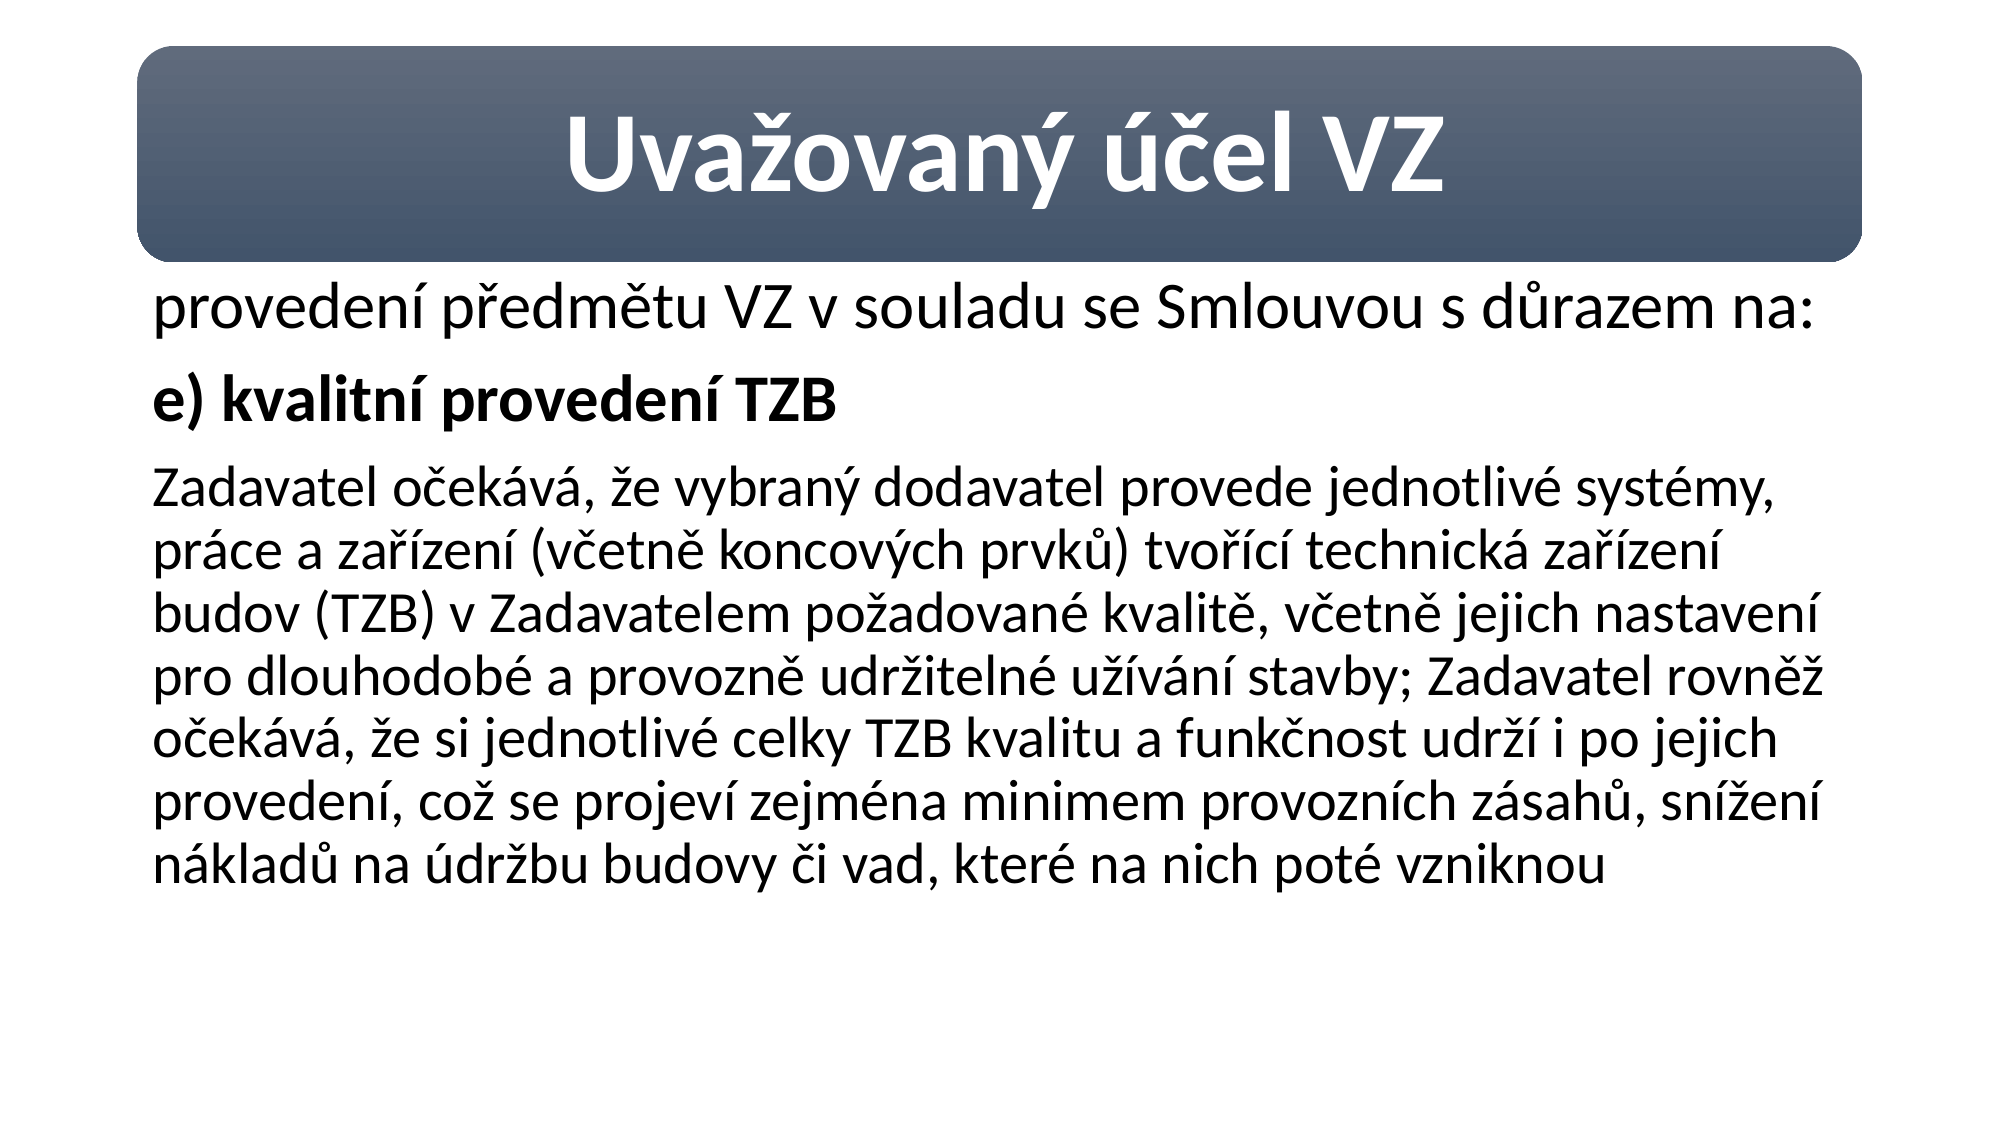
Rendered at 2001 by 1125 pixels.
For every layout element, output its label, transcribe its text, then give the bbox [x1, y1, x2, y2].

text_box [137, 45, 1863, 263]
list provedení předmětu VZ v souladu se Smlouvou s důrazem na: e) kvalitní provedení TZB Zadavatel očekává, že vybraný dodavatel provede jednotlivé systémy, práce a zařízení (včetně koncových prvků) tvořící technická zařízení budov (TZB) v Zadavatelem požadované kvalitě, včetně jejich nastavení pro dlouhodobé a provozně udržitelné užívání stavby; Zadavatel rovněž očekává, že si jednotlivé celky TZB kvalitu a funkčnost udrží i po jejich provedení, což se projeví zejména minimem provozních zásahů, snížení nákladů na údržbu budovy či vad, které na nich poté vzniknou [137, 263, 1863, 1080]
